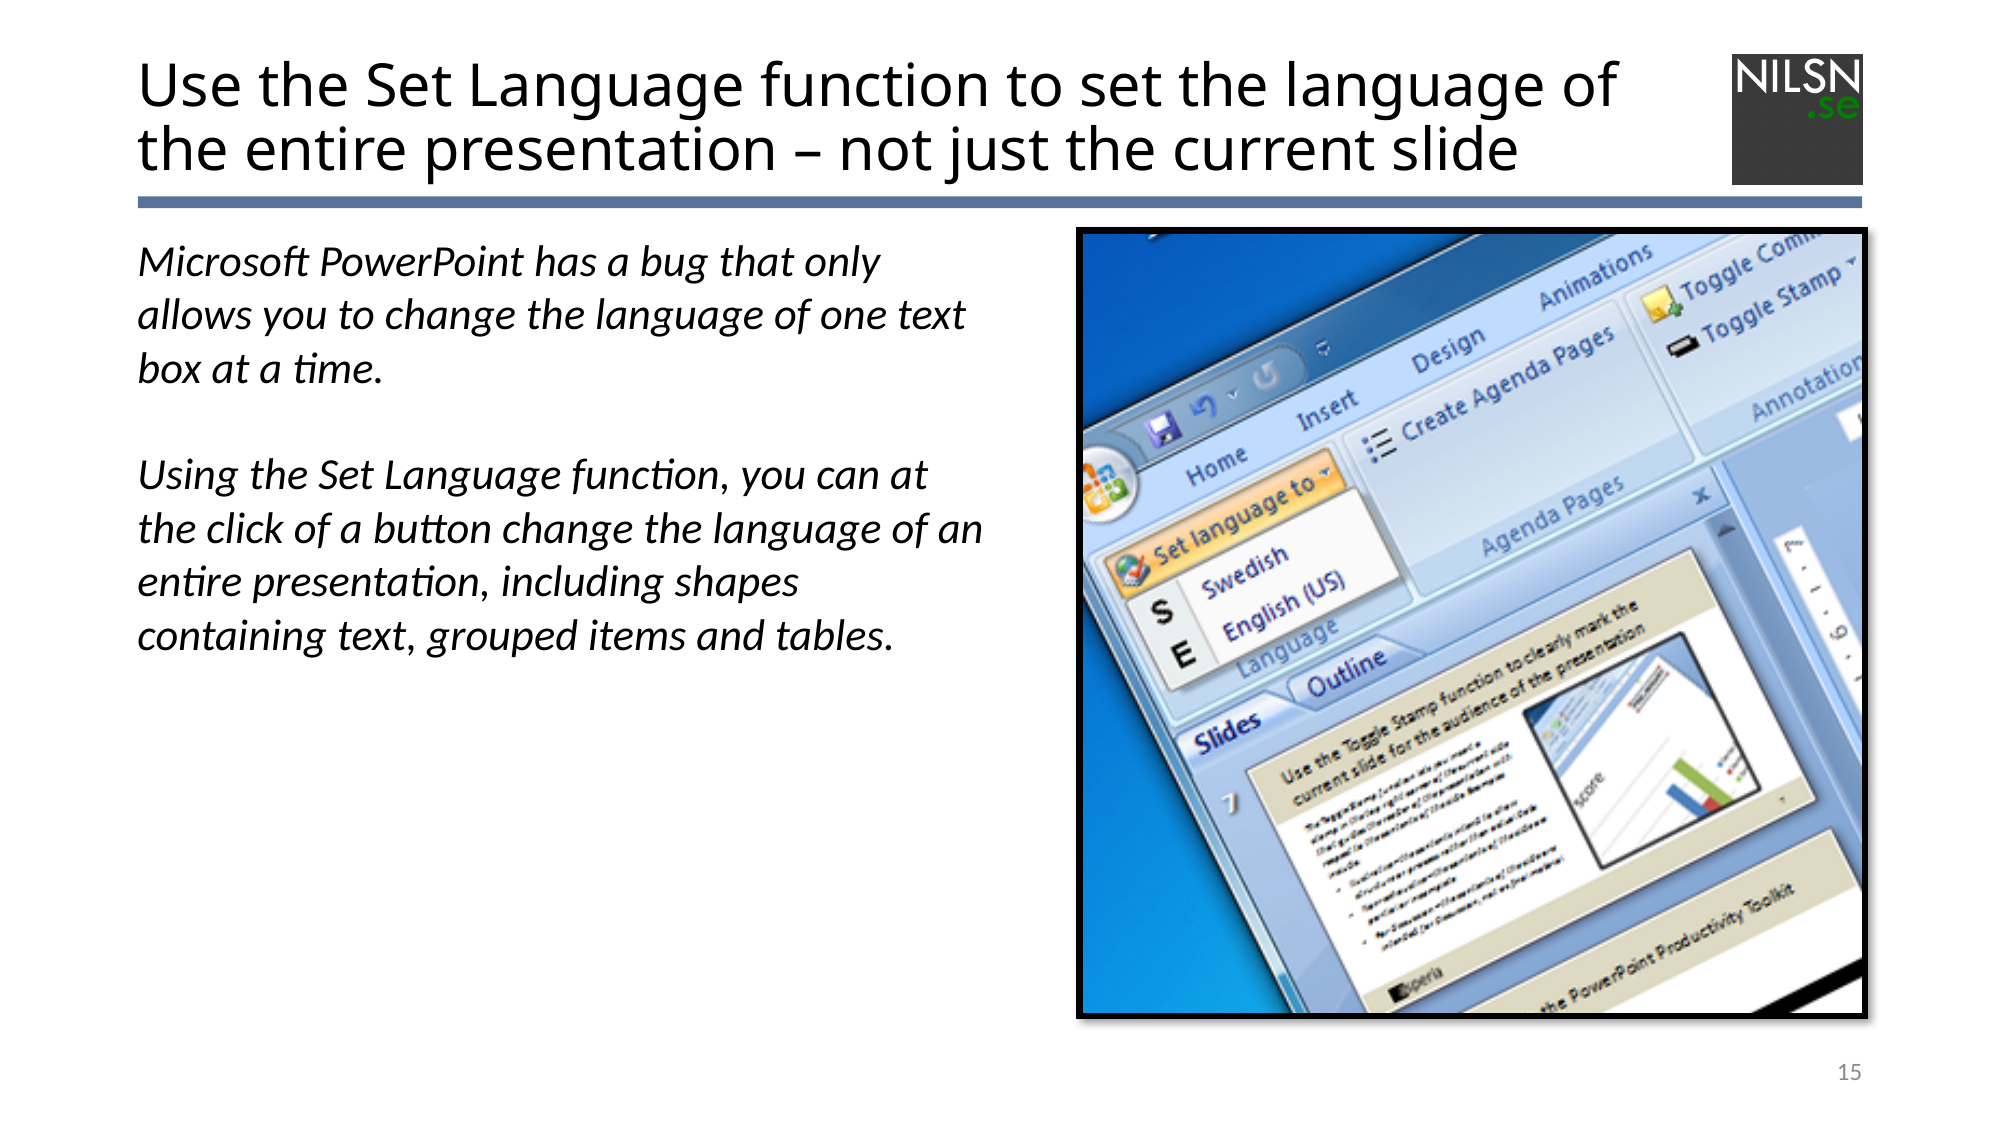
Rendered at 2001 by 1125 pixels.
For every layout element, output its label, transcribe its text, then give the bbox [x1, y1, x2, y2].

picture [1732, 54, 1863, 185]
title Use the Set Language function to set the language of the entire presentation – not just the current slide [137, 54, 1697, 185]
list Microsoft PowerPoint has a bug that only allows you to change the language of one text box at a time. Using the Set Language function, you can at the click of a button change the language of an entire presentation, including shapes containing text, grouped items and tables. [137, 231, 988, 1012]
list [1082, 233, 1863, 1014]
slide_number 15 [1412, 1046, 1863, 1094]
